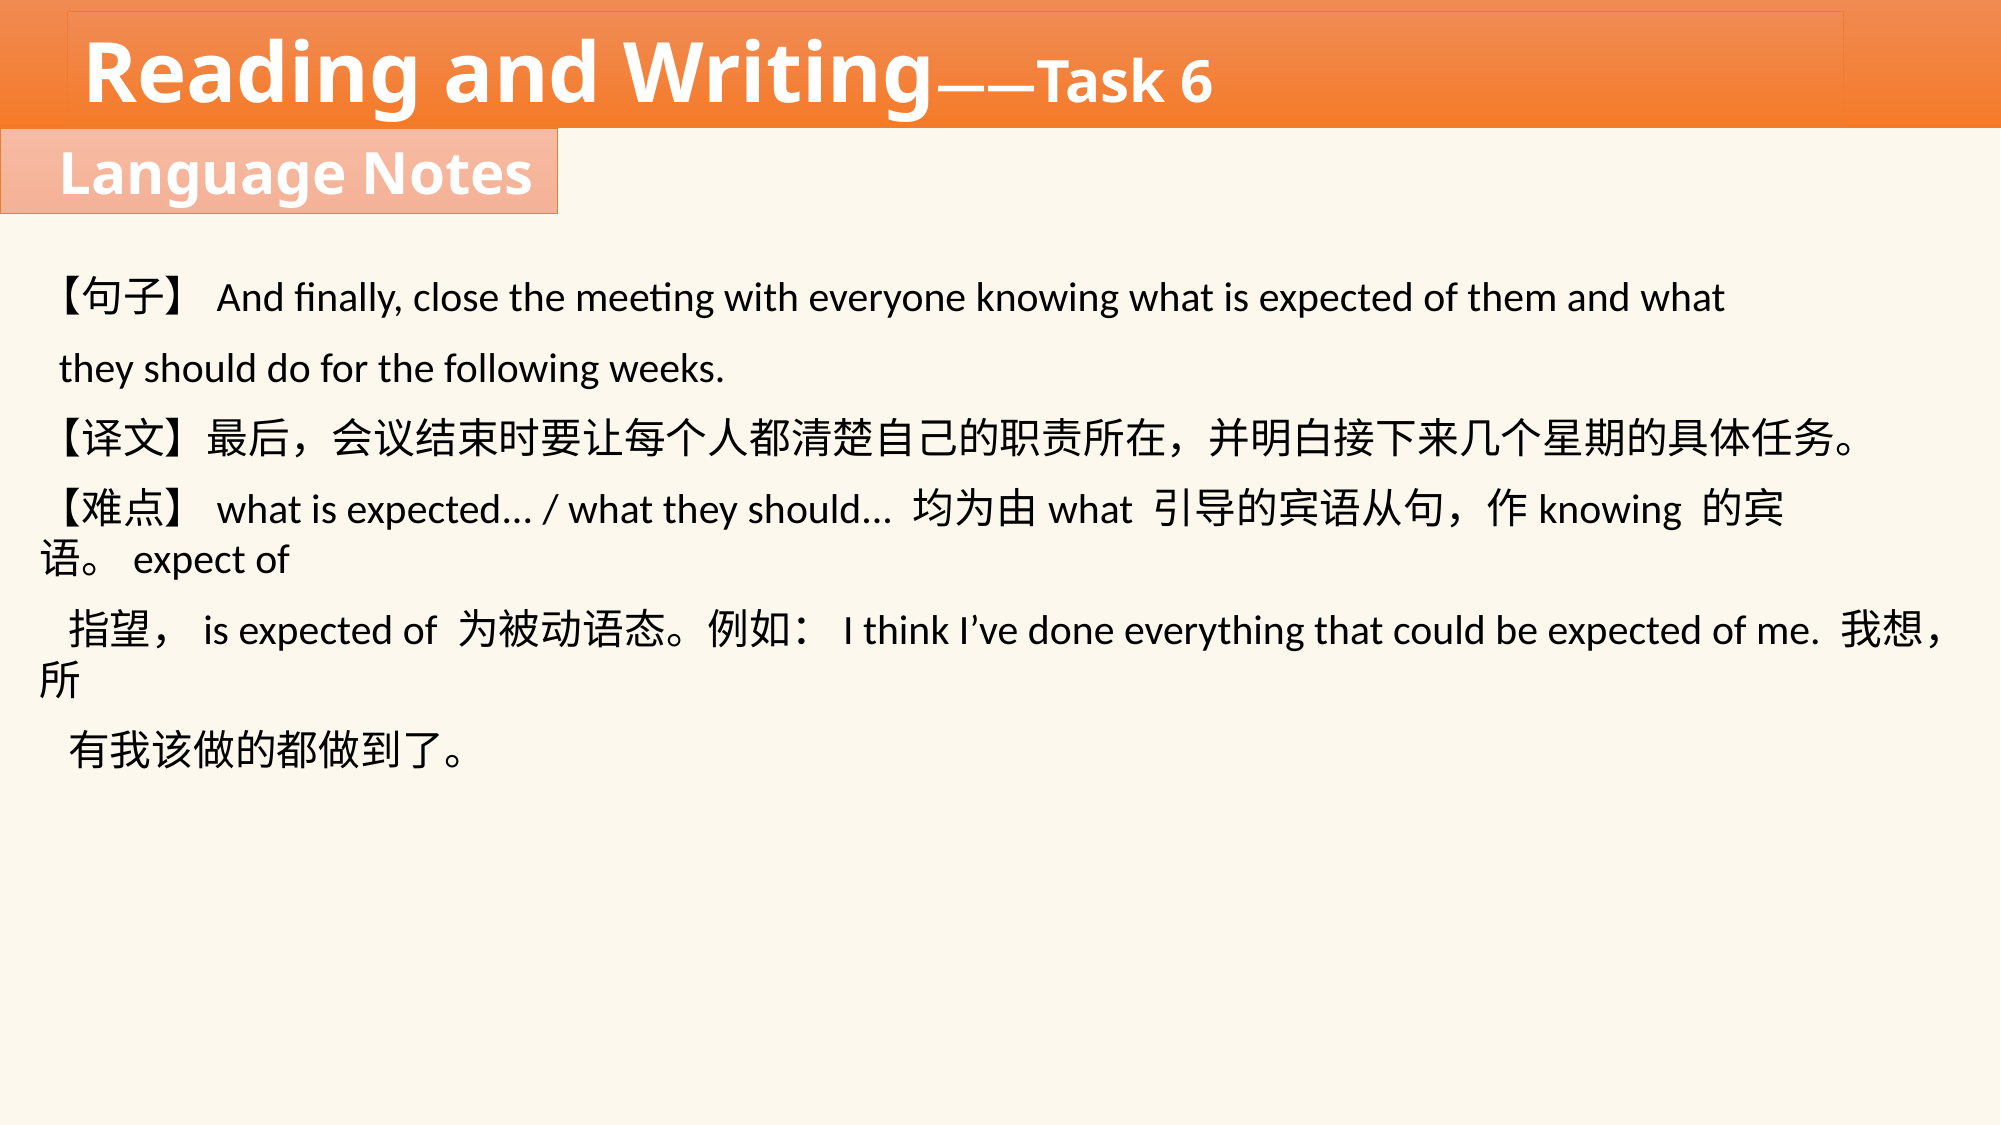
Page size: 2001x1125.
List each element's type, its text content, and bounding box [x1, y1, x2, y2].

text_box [0, 0, 2000, 215]
list 【句子】And finally, close the meeting with everyone knowing what is expected of them and what they should do for the following weeks. 【译文】最后，会议结束时要让每个人都清楚自己的职责所在，并明白接下来几个星期的具体任务。 【难点】what is expected... / what they should... 均为由what 引导的宾语从句，作knowing 的宾语。expect of 指望，is expected of 为被动语态。例如：I think I’ve done everything that could be expected of me. 我想，所 有我该做的都做到了。 [24, 262, 1978, 1115]
